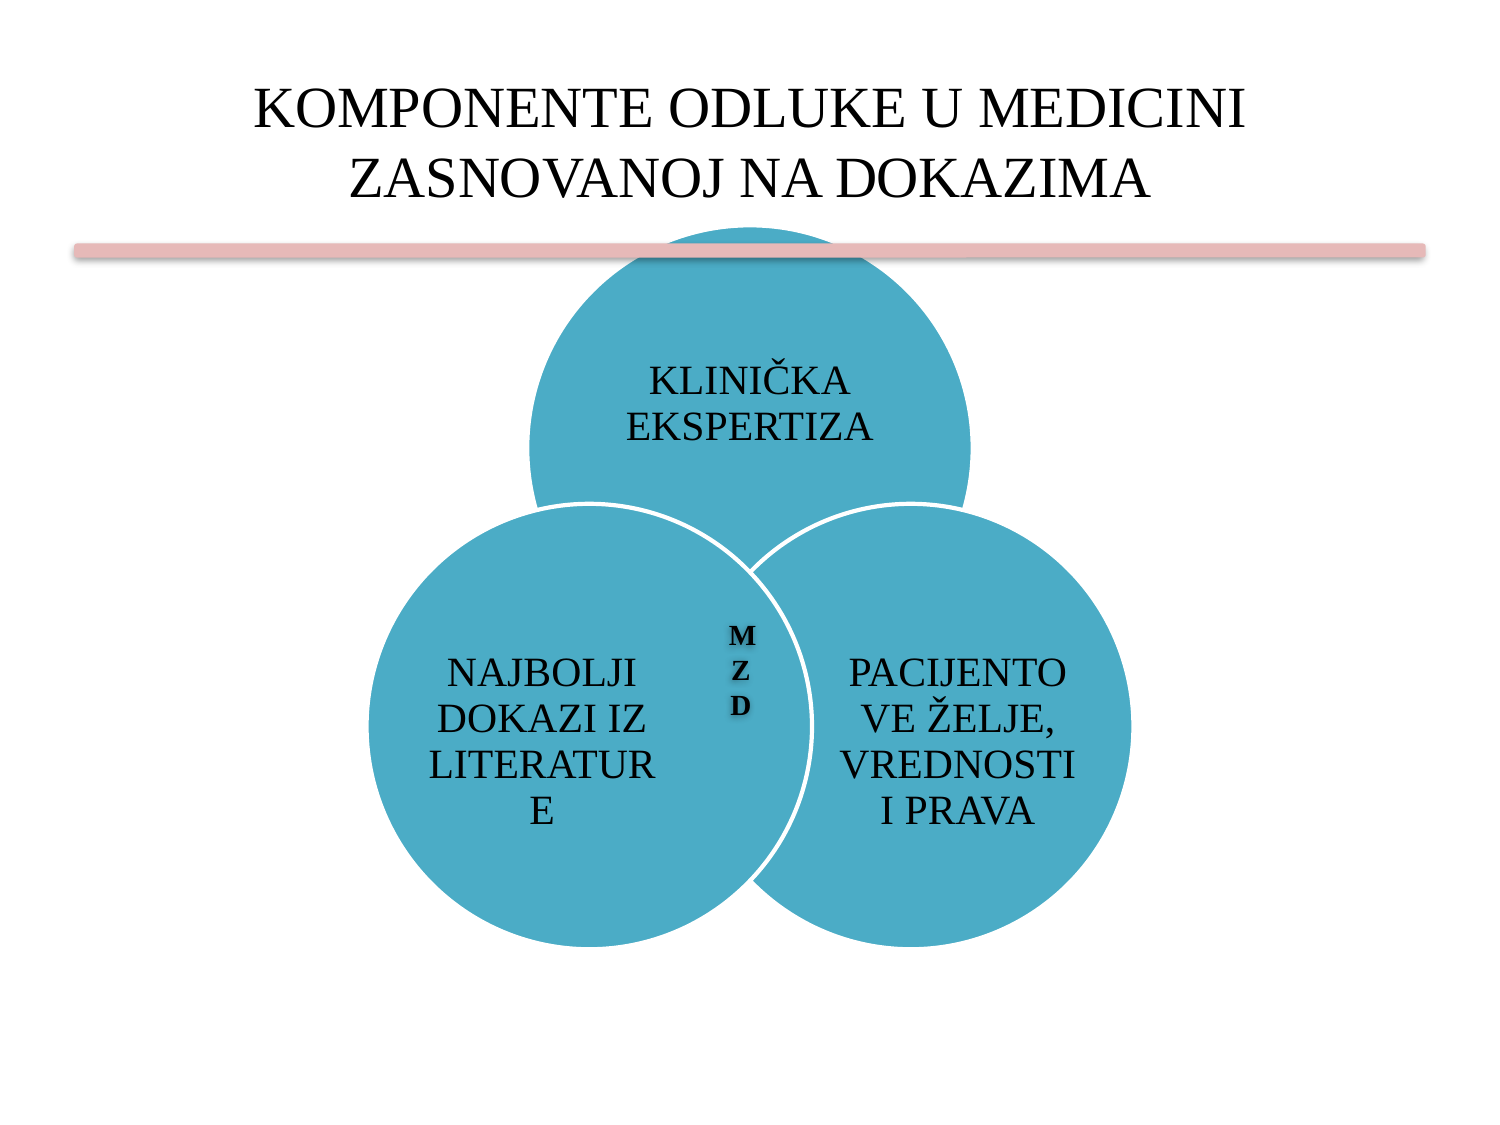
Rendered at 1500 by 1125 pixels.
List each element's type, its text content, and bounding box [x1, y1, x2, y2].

title KOMPONENTE ODLUKE U MEDICINI ZASNOVANOJ NA DOKAZIMA [75, 45, 1425, 233]
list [74, 262, 1426, 1006]
text_box [74, 243, 1426, 258]
